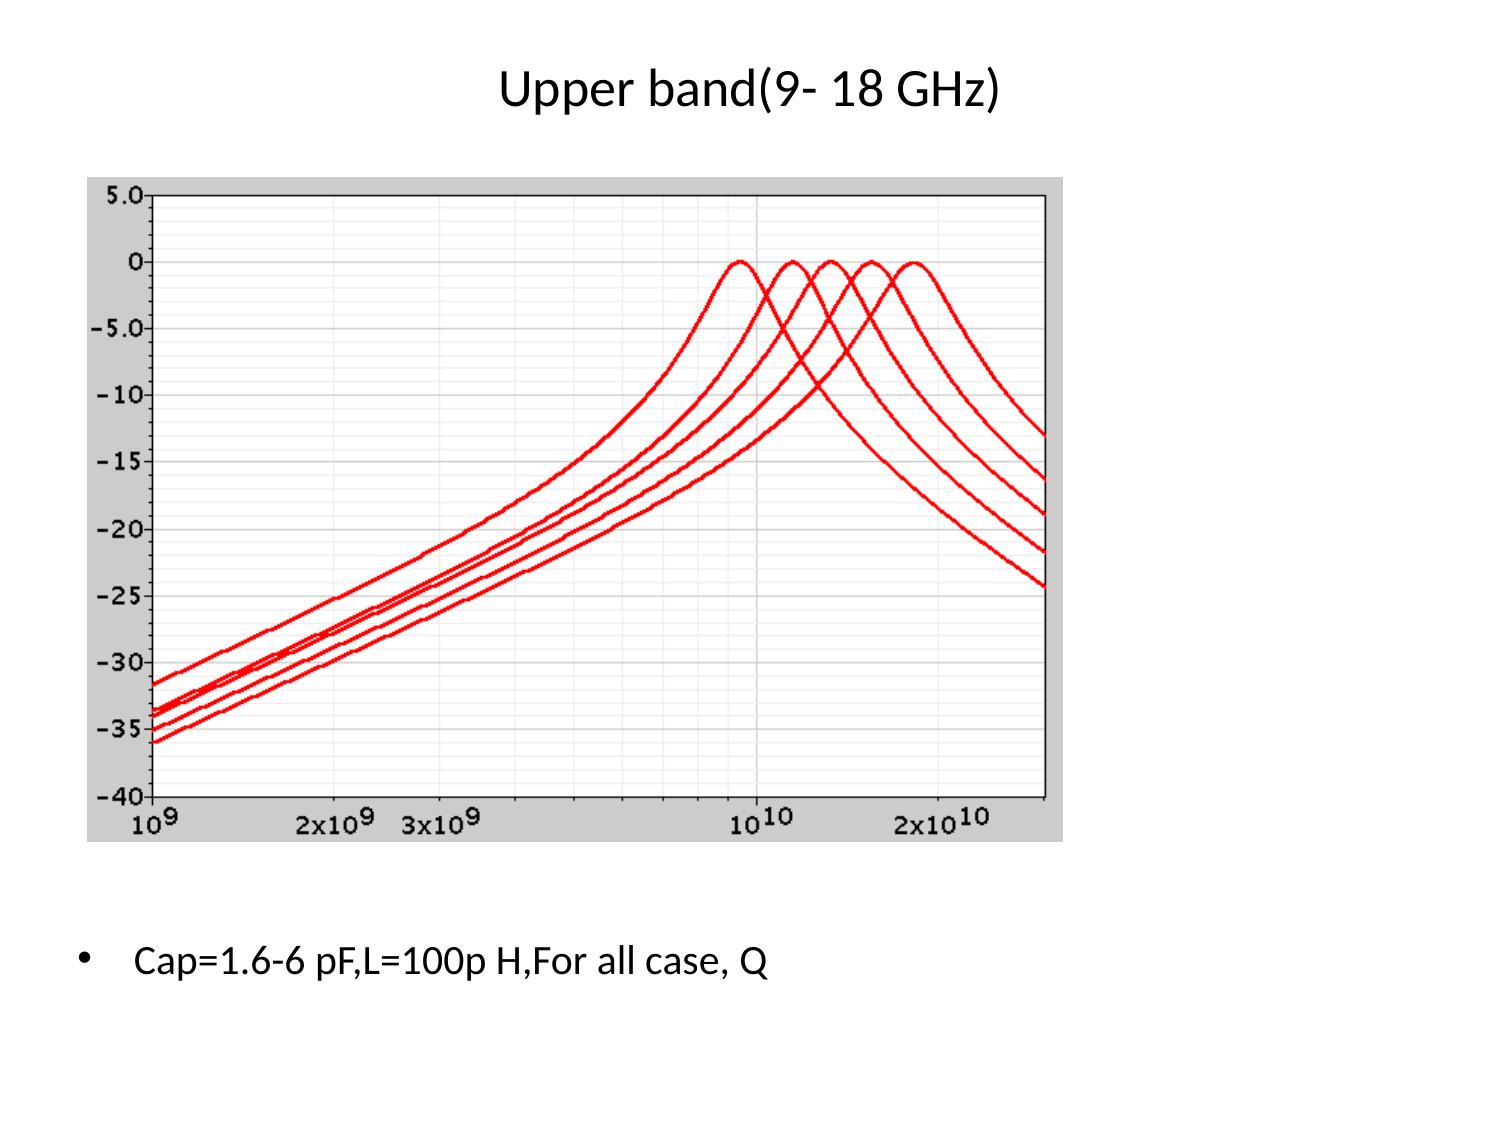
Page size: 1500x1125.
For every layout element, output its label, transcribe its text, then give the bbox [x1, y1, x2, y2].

title Upper band(9- 18 GHz) [75, 45, 1425, 125]
picture [87, 177, 1063, 842]
